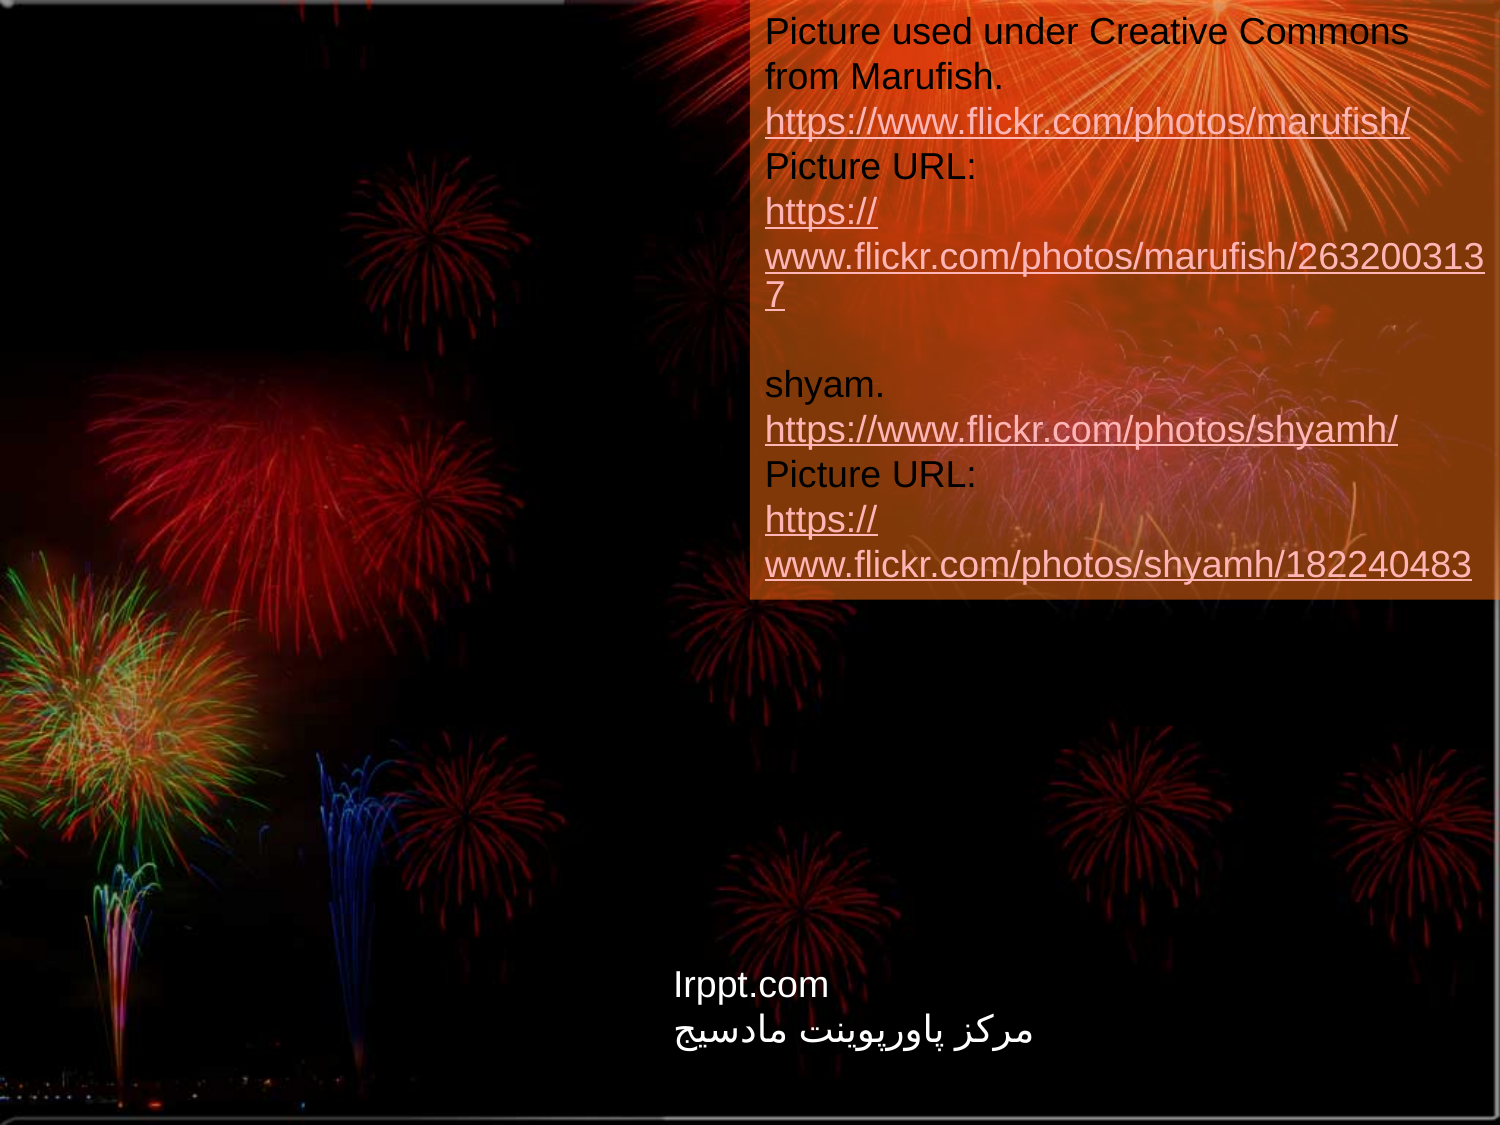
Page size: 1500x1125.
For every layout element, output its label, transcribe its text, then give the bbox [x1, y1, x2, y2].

text_box Picture used under Creative Commons from Marufish. https://www.flickr.com/photos/marufish/ Picture URL: https://www.flickr.com/photos/marufish/2632003137 shyam. https://www.flickr.com/photos/shyamh/ Picture URL: https://www.flickr.com/photos/shyamh/182240483 [748, 0, 1500, 602]
picture [0, 0, 1500, 1125]
text_box Irppt.com مرکز پاورپوینت مادسیج [658, 952, 1409, 1057]
